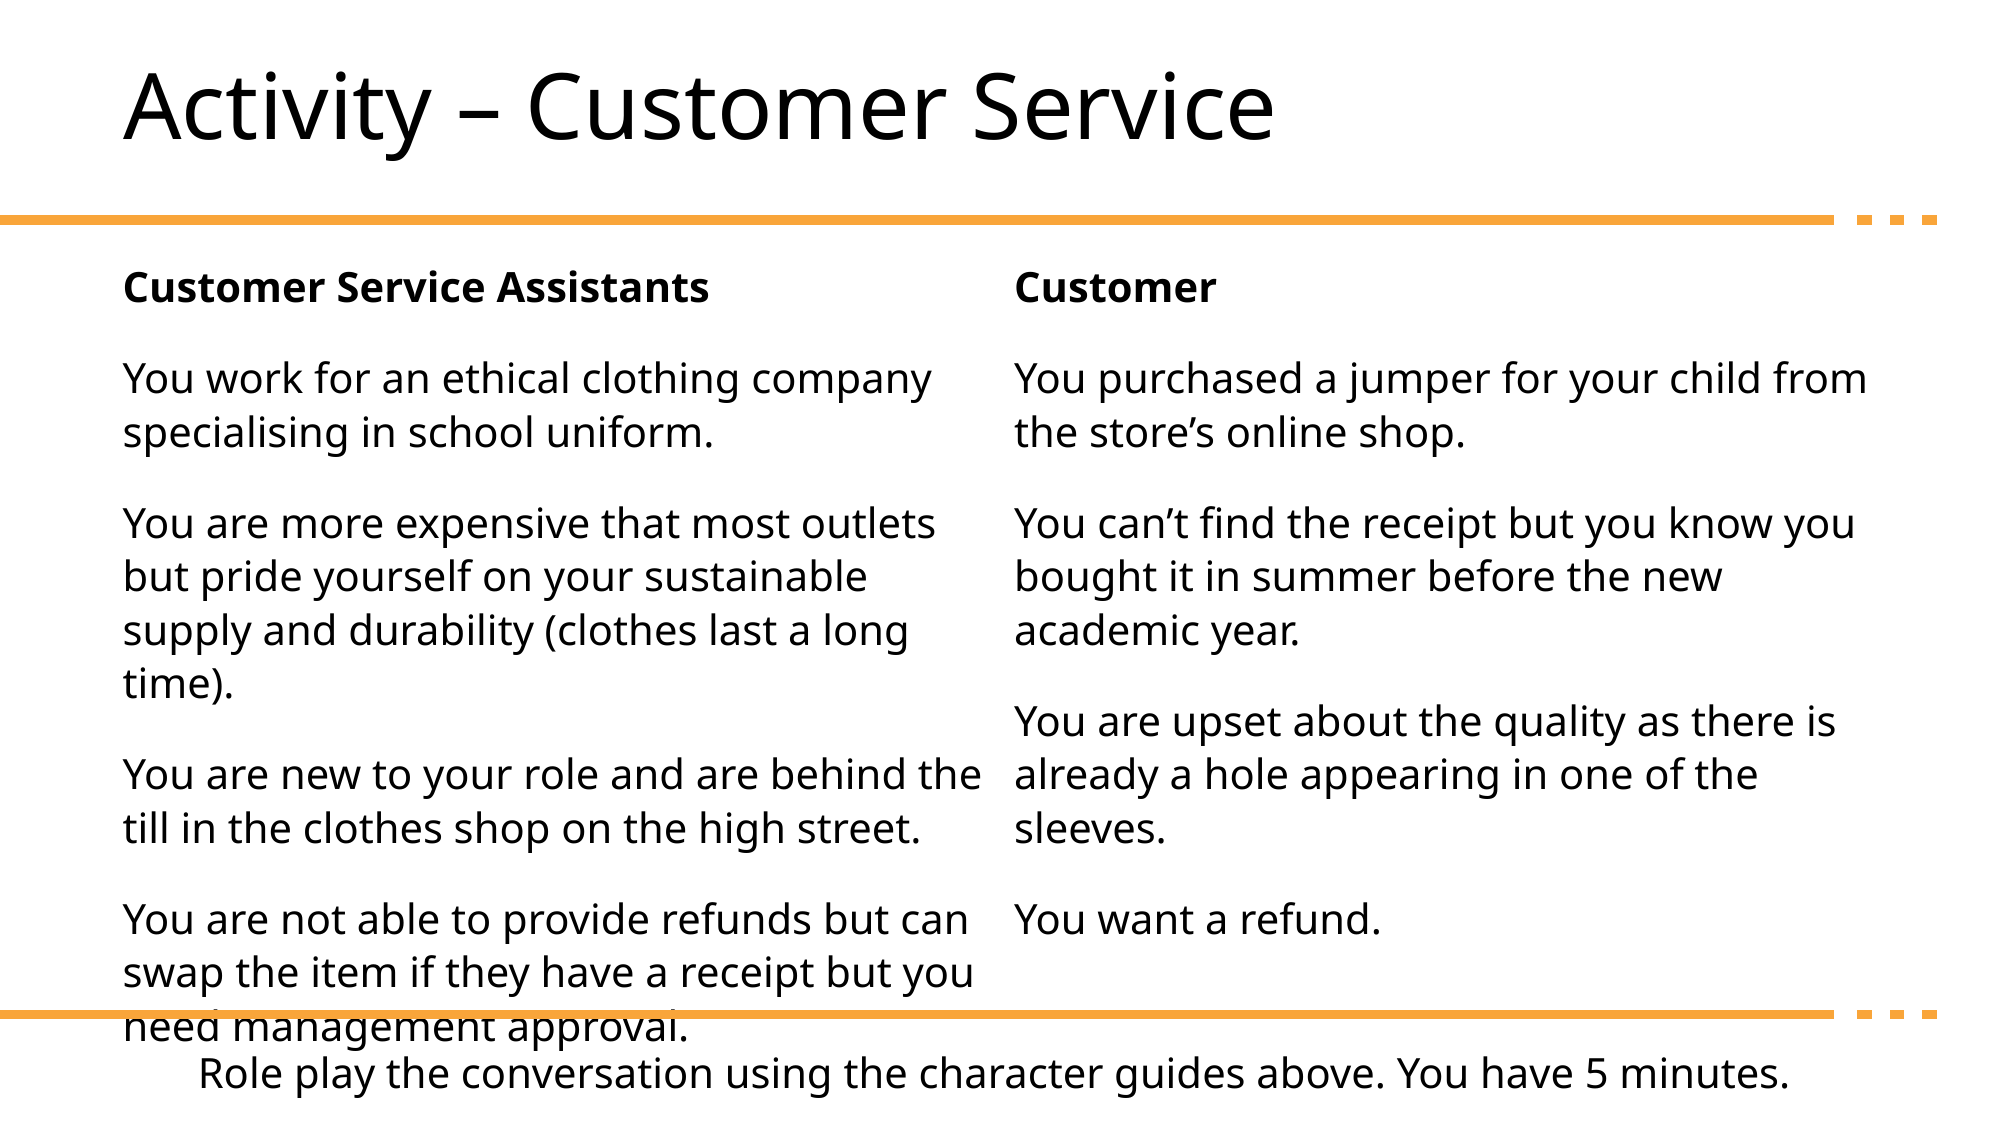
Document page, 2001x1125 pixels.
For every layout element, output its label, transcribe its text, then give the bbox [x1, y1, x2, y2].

text_box [0, 215, 1834, 225]
text_box [1857, 1010, 1872, 1019]
text_box [1857, 215, 1872, 225]
text_box Customer You purchased a jumper for your child from the store’s online shop. You can’t find the receipt but you know you bought it in summer before the new academic year. You are upset about the quality as there is already a hole appearing in one of the sleeves. You want a refund. [999, 250, 1891, 964]
text_box [1922, 215, 1937, 225]
title Activity – Customer Service [108, 41, 1800, 177]
text_box [0, 1010, 1834, 1019]
text_box [1922, 1010, 1937, 1019]
text_box [1890, 1010, 1904, 1019]
list Customer Service Assistants You work for an ethical clothing company specialising in school uniform. You are more expensive that most outlets but pride yourself on your sustainable supply and durability (clothes last a long time). You are new to your role and are behind the till in the clothes shop on the high street. You are not able to provide refunds but can swap the item if they have a receipt but you need management approval. [107, 250, 999, 964]
text_box Role play the conversation using the character guides above. You have 5 minutes. [0, 1035, 2000, 1125]
text_box [1890, 215, 1904, 225]
